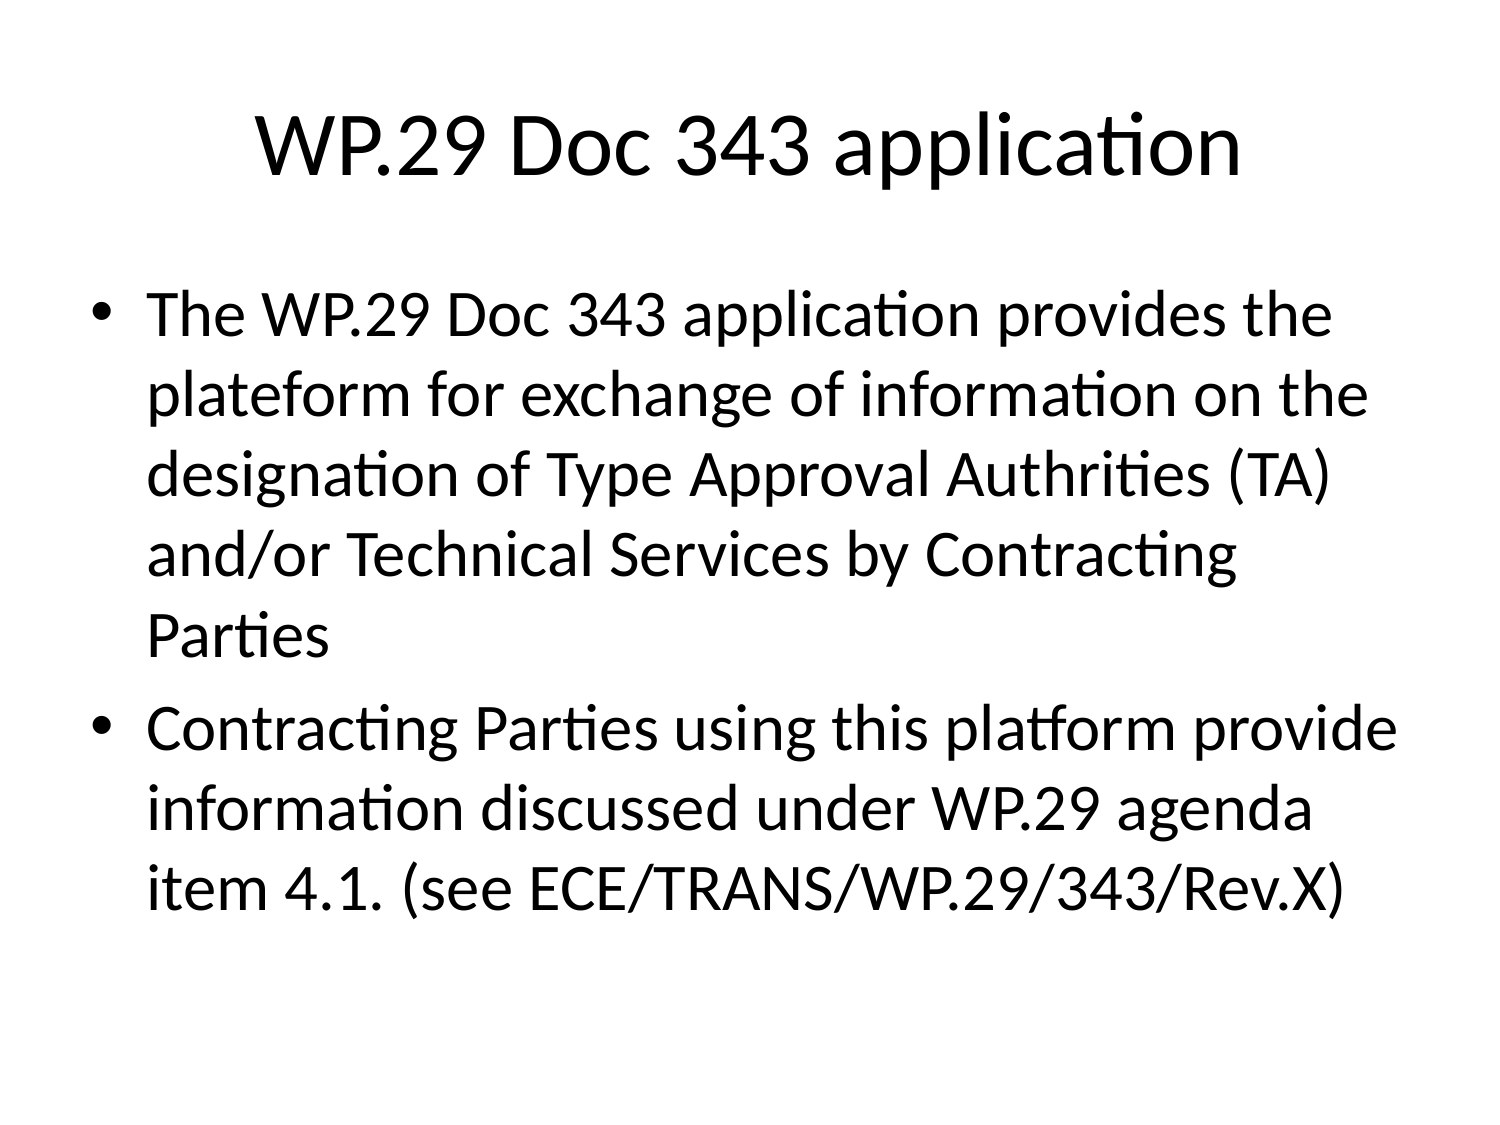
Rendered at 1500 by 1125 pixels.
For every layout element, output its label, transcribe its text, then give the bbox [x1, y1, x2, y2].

list The WP.29 Doc 343 application provides the plateform for exchange of information on the designation of Type Approval Authrities (TA) and/or Technical Services by Contracting Parties Contracting Parties using this platform provide information discussed under WP.29 agenda item 4.1. (see ECE/TRANS/WP.29/343/Rev.X) [75, 262, 1425, 1005]
title WP.29 Doc 343 application [75, 45, 1425, 233]
